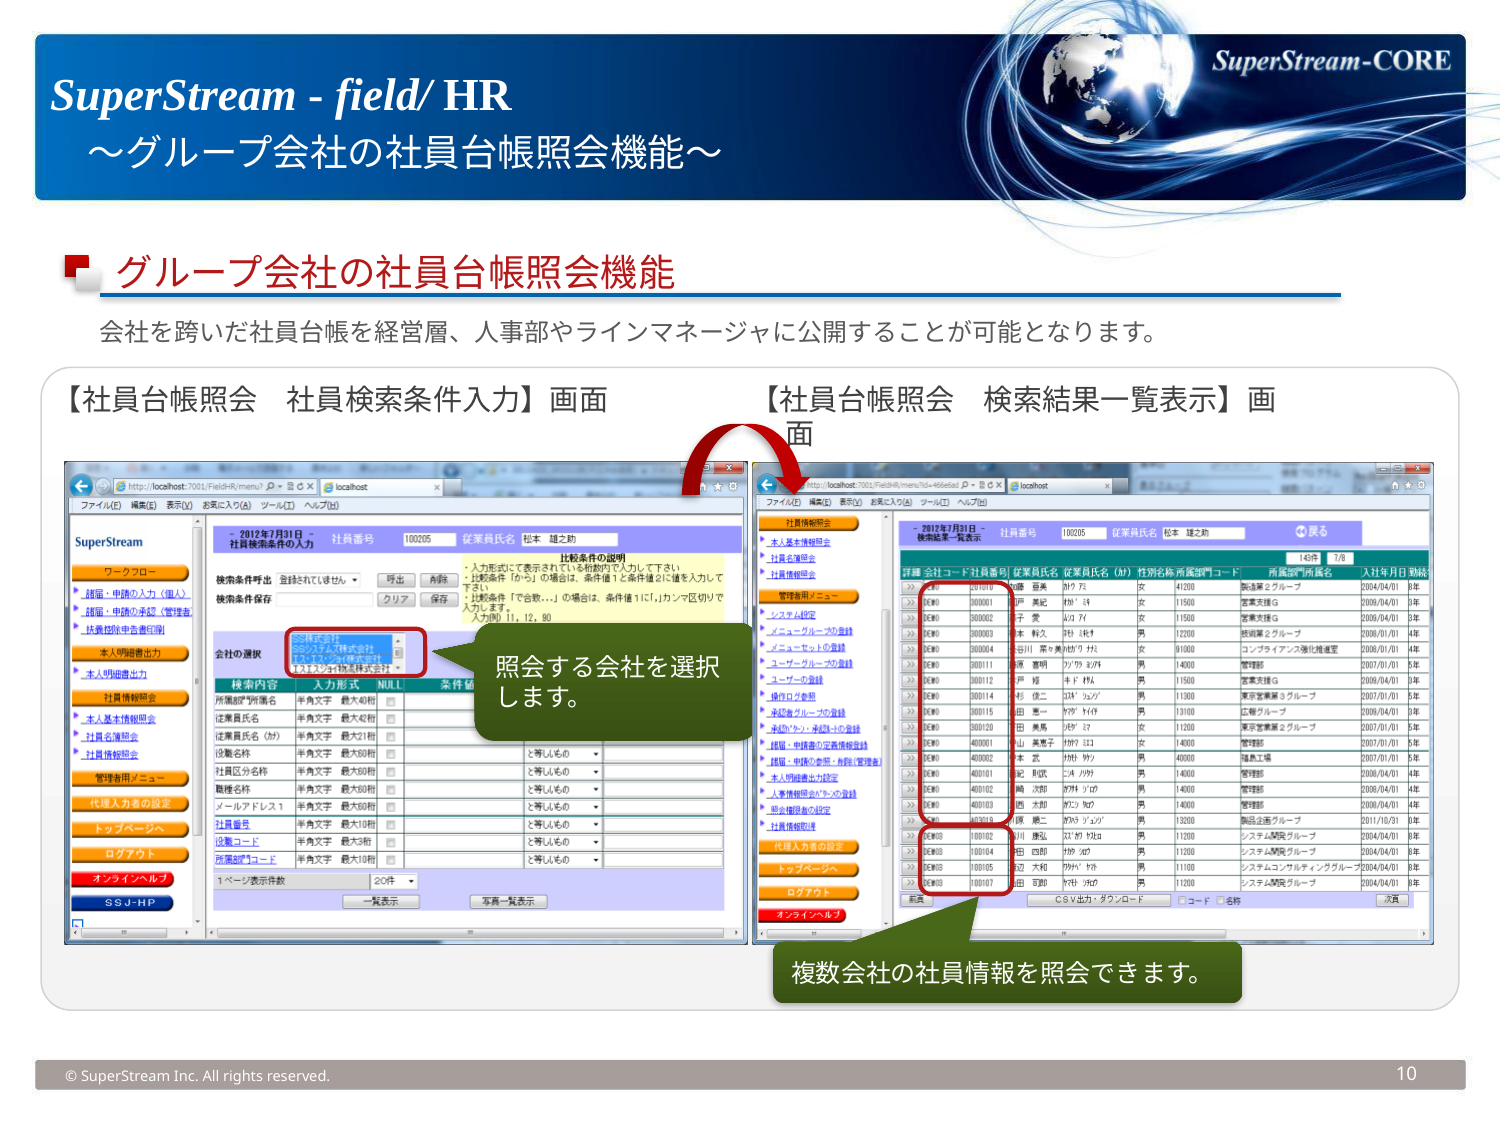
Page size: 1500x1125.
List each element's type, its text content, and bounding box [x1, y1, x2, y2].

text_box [64, 235, 266, 315]
text_box 10 [1299, 1060, 1418, 1090]
text_box SuperStream - field/ HR ～グループ会社の社員台帳照会機能～ [35, 43, 1147, 197]
text_box 複数会社の社員情報を照会できます。 [773, 953, 1243, 1004]
picture [0, 0, 1500, 1125]
text_box [41, 367, 1459, 1011]
text_box 会社を跨いだ社員台帳を経営層、人事部やラインマネージャに公開することが可能となります。 [99, 316, 1430, 375]
text_box 【社員台帳照会 社員検索条件入力】画面 [52, 380, 658, 429]
text_box © SuperStream Inc. All rights reserved. [50, 1059, 423, 1094]
text_box 【社員台帳照会 検索結果一覧表示】画面 [749, 380, 1306, 429]
text_box [688, 423, 797, 461]
